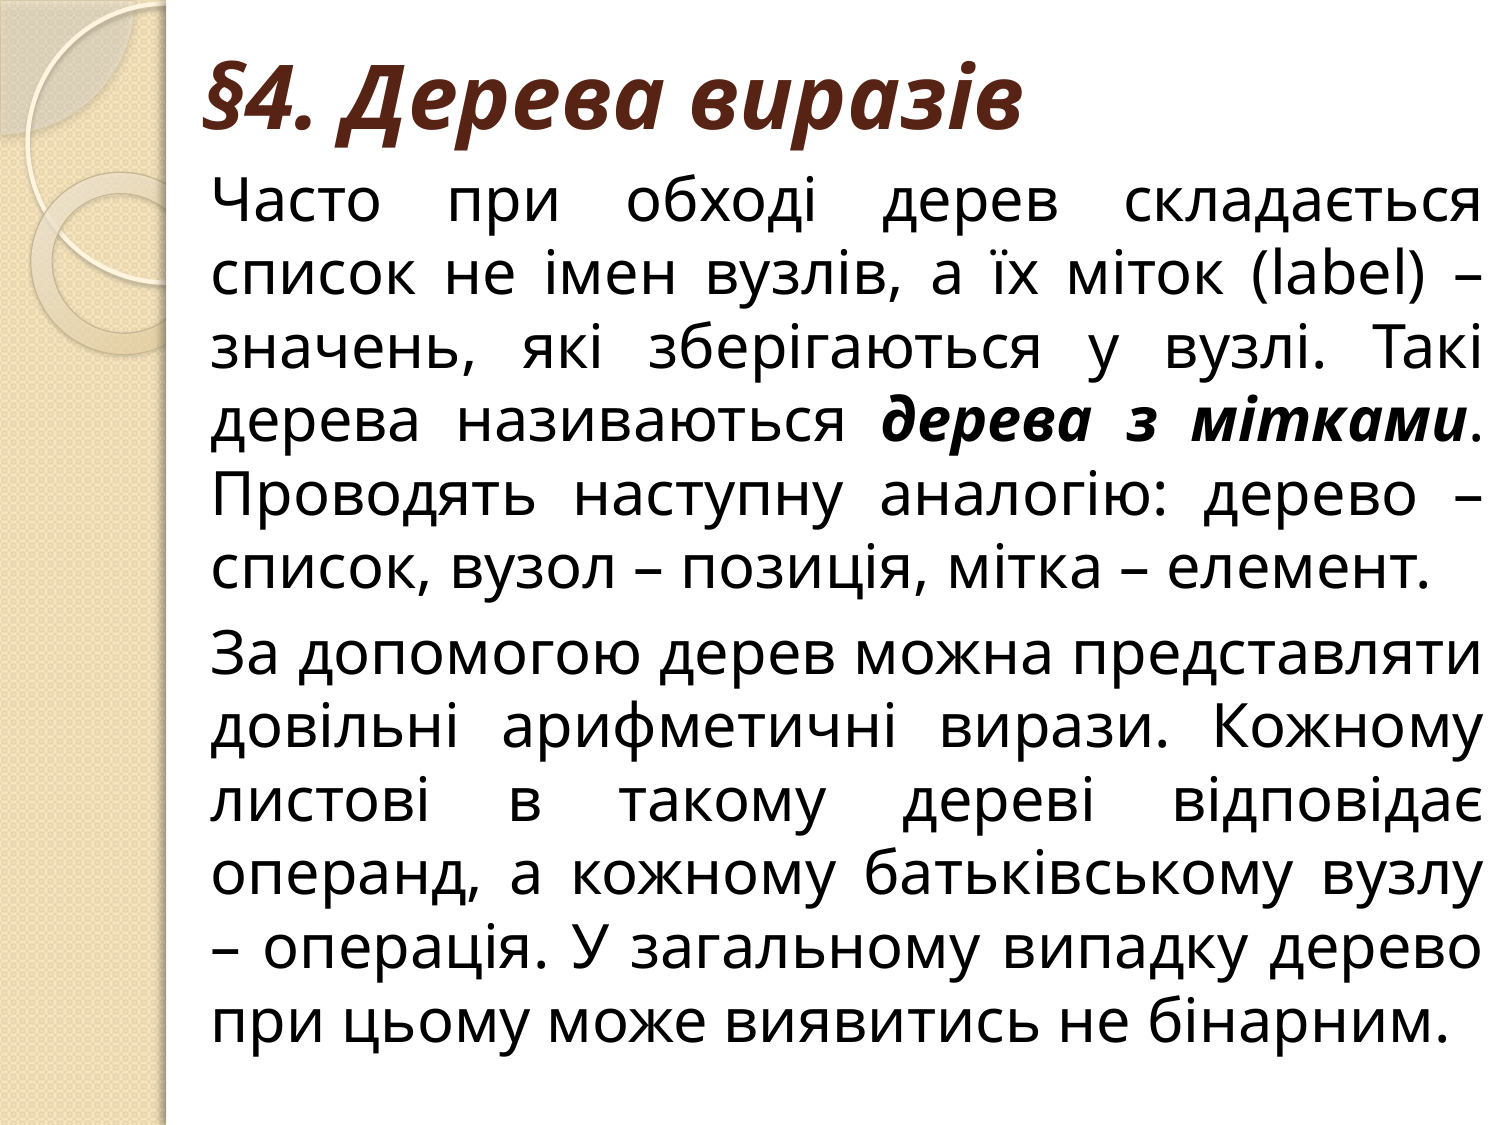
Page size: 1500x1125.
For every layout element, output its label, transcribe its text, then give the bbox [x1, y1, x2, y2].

title §4. Дерева виразів [187, 0, 1418, 152]
list Часто при обході дерев складається список не імен вузлів, а їх міток (label) – значень, які зберігаються у вузлі. Такі дерева називаються дерева з мітками. Проводять наступну аналогію: дерево – список, вузол – позиція, мітка – елемент. За допомогою дерев можна представляти довільні арифметичні вирази. Кожному листові в такому дереві відповідає операнд, а кожному батьківському вузлу – операція. У загальному випадку дерево при цьому може виявитись не бінарним. [140, 152, 1500, 1125]
